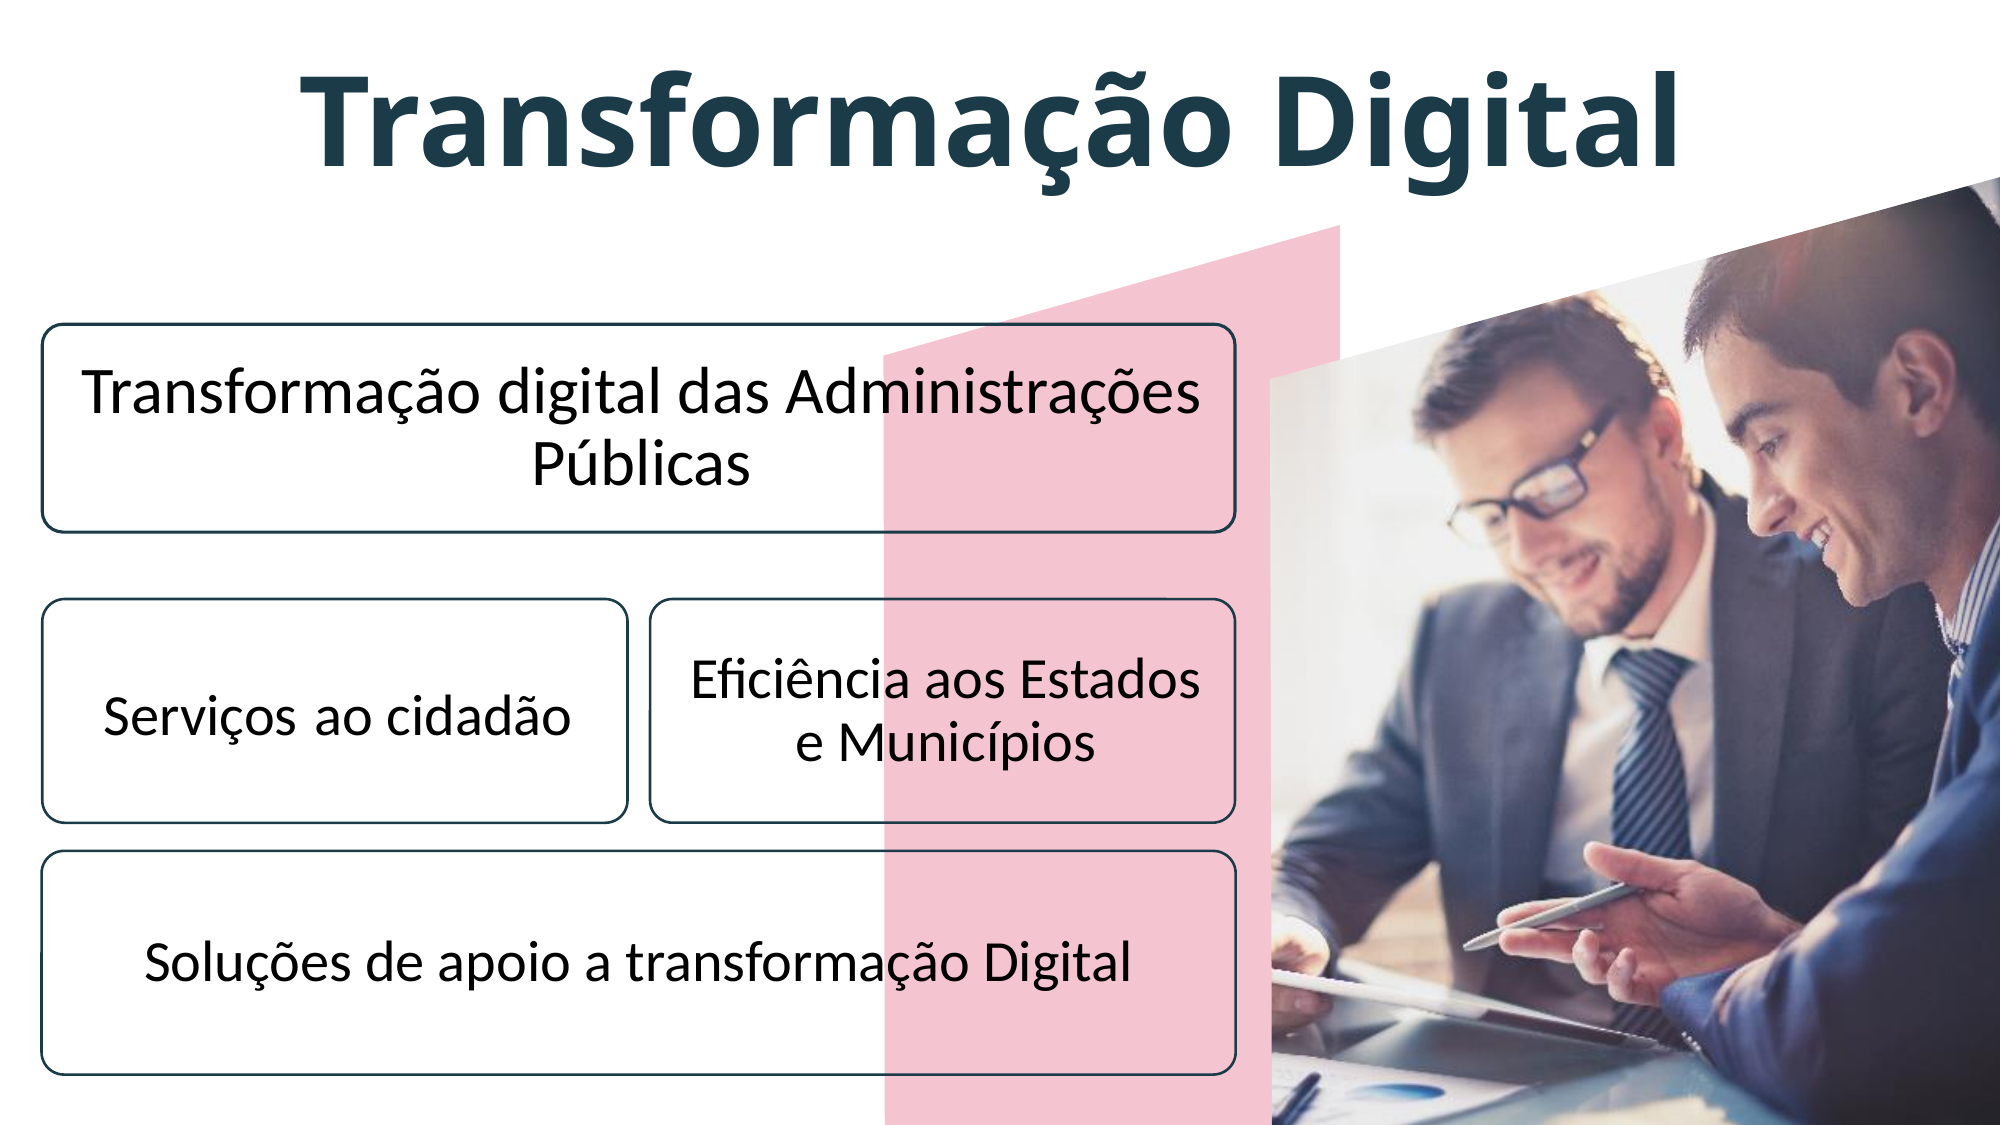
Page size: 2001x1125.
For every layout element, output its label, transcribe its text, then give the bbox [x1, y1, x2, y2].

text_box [41, 850, 1236, 1075]
text_box [1268, 175, 2000, 1125]
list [41, 160, 1236, 850]
text_box [883, 223, 1341, 1125]
text_box Transformação Digital [8, 34, 1977, 200]
